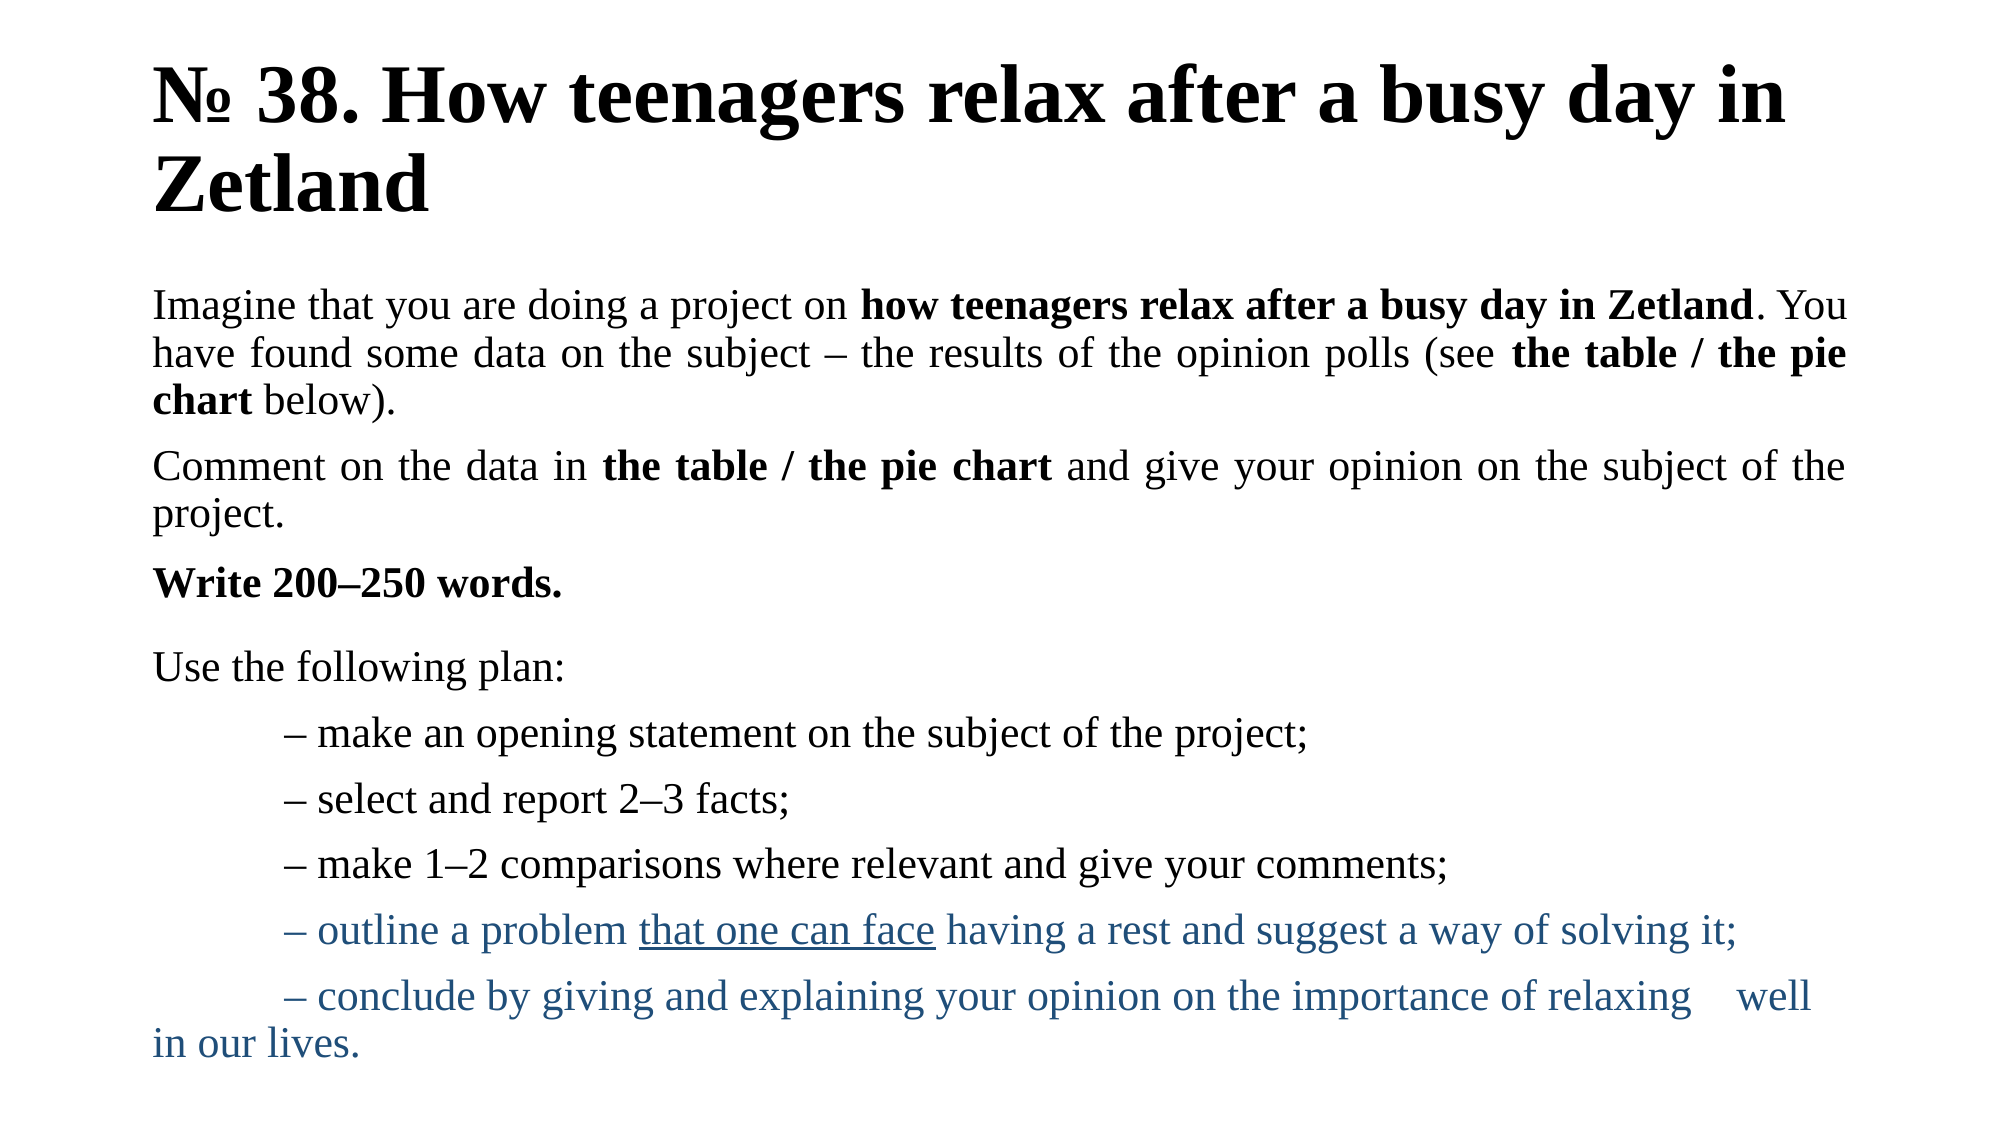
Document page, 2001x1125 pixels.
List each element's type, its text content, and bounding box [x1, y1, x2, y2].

list Imagine that you are doing a project on how teenagers relax after a busy day in Zetland. You have found some data on the subject – the results of the opinion polls (see the table / the pie chart below). Comment on the data in the table / the pie chart and give your opinion on the subject of the project. Write 200–250 words. Use the following plan: – make an opening statement on the subject of the project; – select and report 2–3 facts; – make 1–2 comparisons where relevant and give your comments; – outline a problem that one can face having a rest and suggest a way of solving it; – conclude by giving and explaining your opinion on the importance of relaxing well in our lives. [137, 274, 1863, 1080]
text_box № 38. How teenagers relax after a busy day in Zetland [137, 42, 1940, 238]
